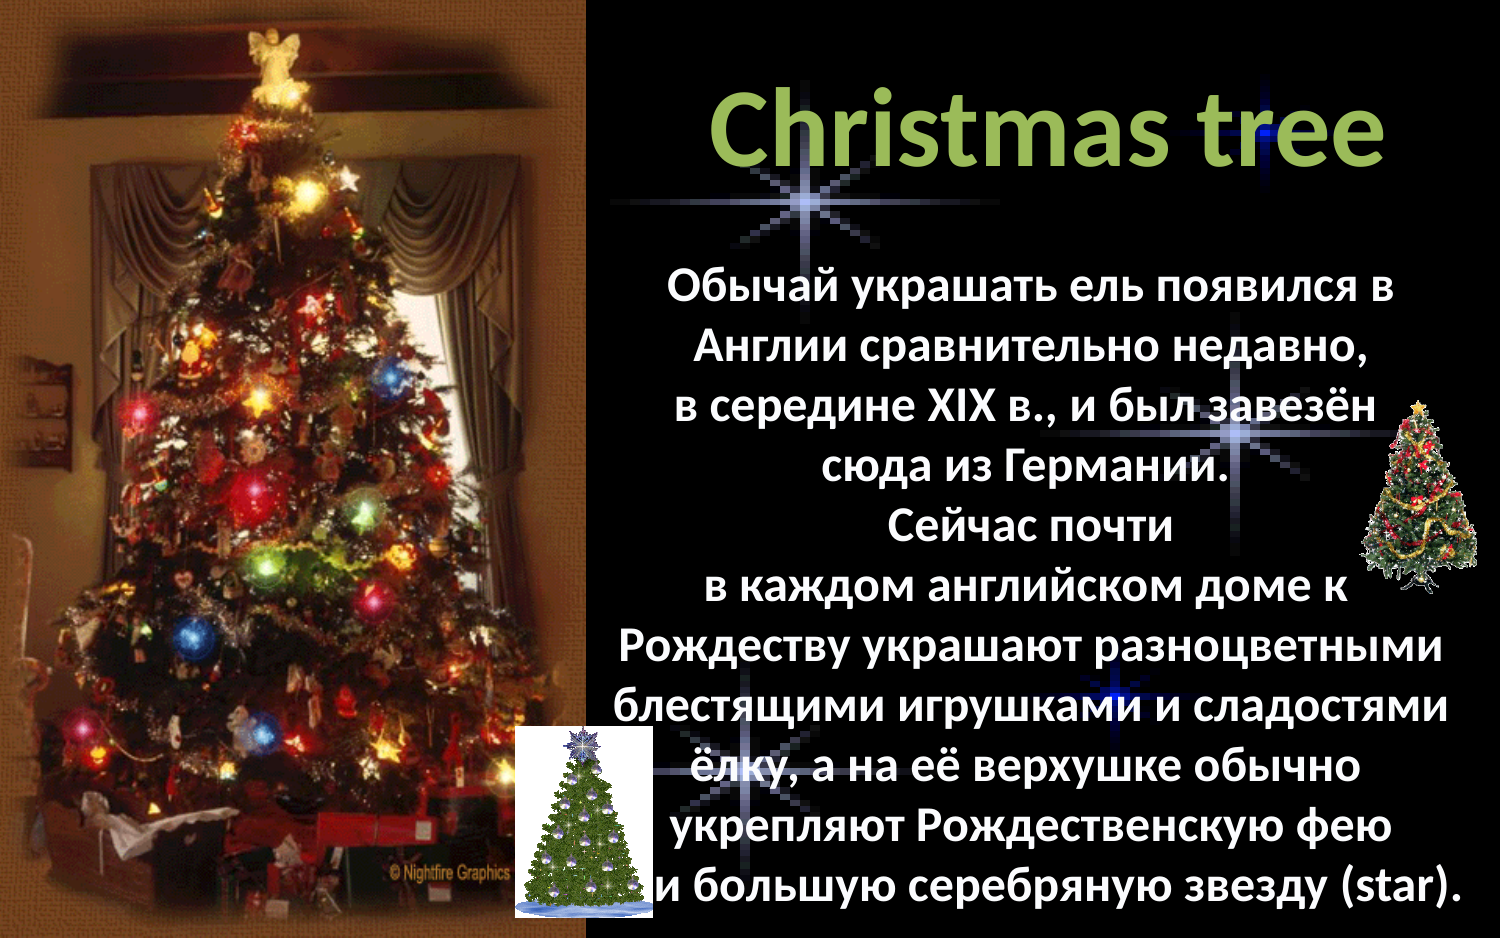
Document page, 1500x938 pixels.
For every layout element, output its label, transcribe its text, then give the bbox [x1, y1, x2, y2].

picture [1359, 398, 1477, 594]
text_box Christmas tree [694, 46, 1404, 197]
text_box Обычай украшать ель появился в Англии сравнительно недавно, в середине XIX в., и был завезён сюда из Германии. Сейчас почти в каждом английском доме к Рождеству украшают разноцветными блестящими игрушками и сладостями ёлку, а на её верхушке обычно укрепляют Рождественскую фею или большую серебряную звезду (star). [589, 3, 1500, 919]
picture [0, 0, 1500, 938]
